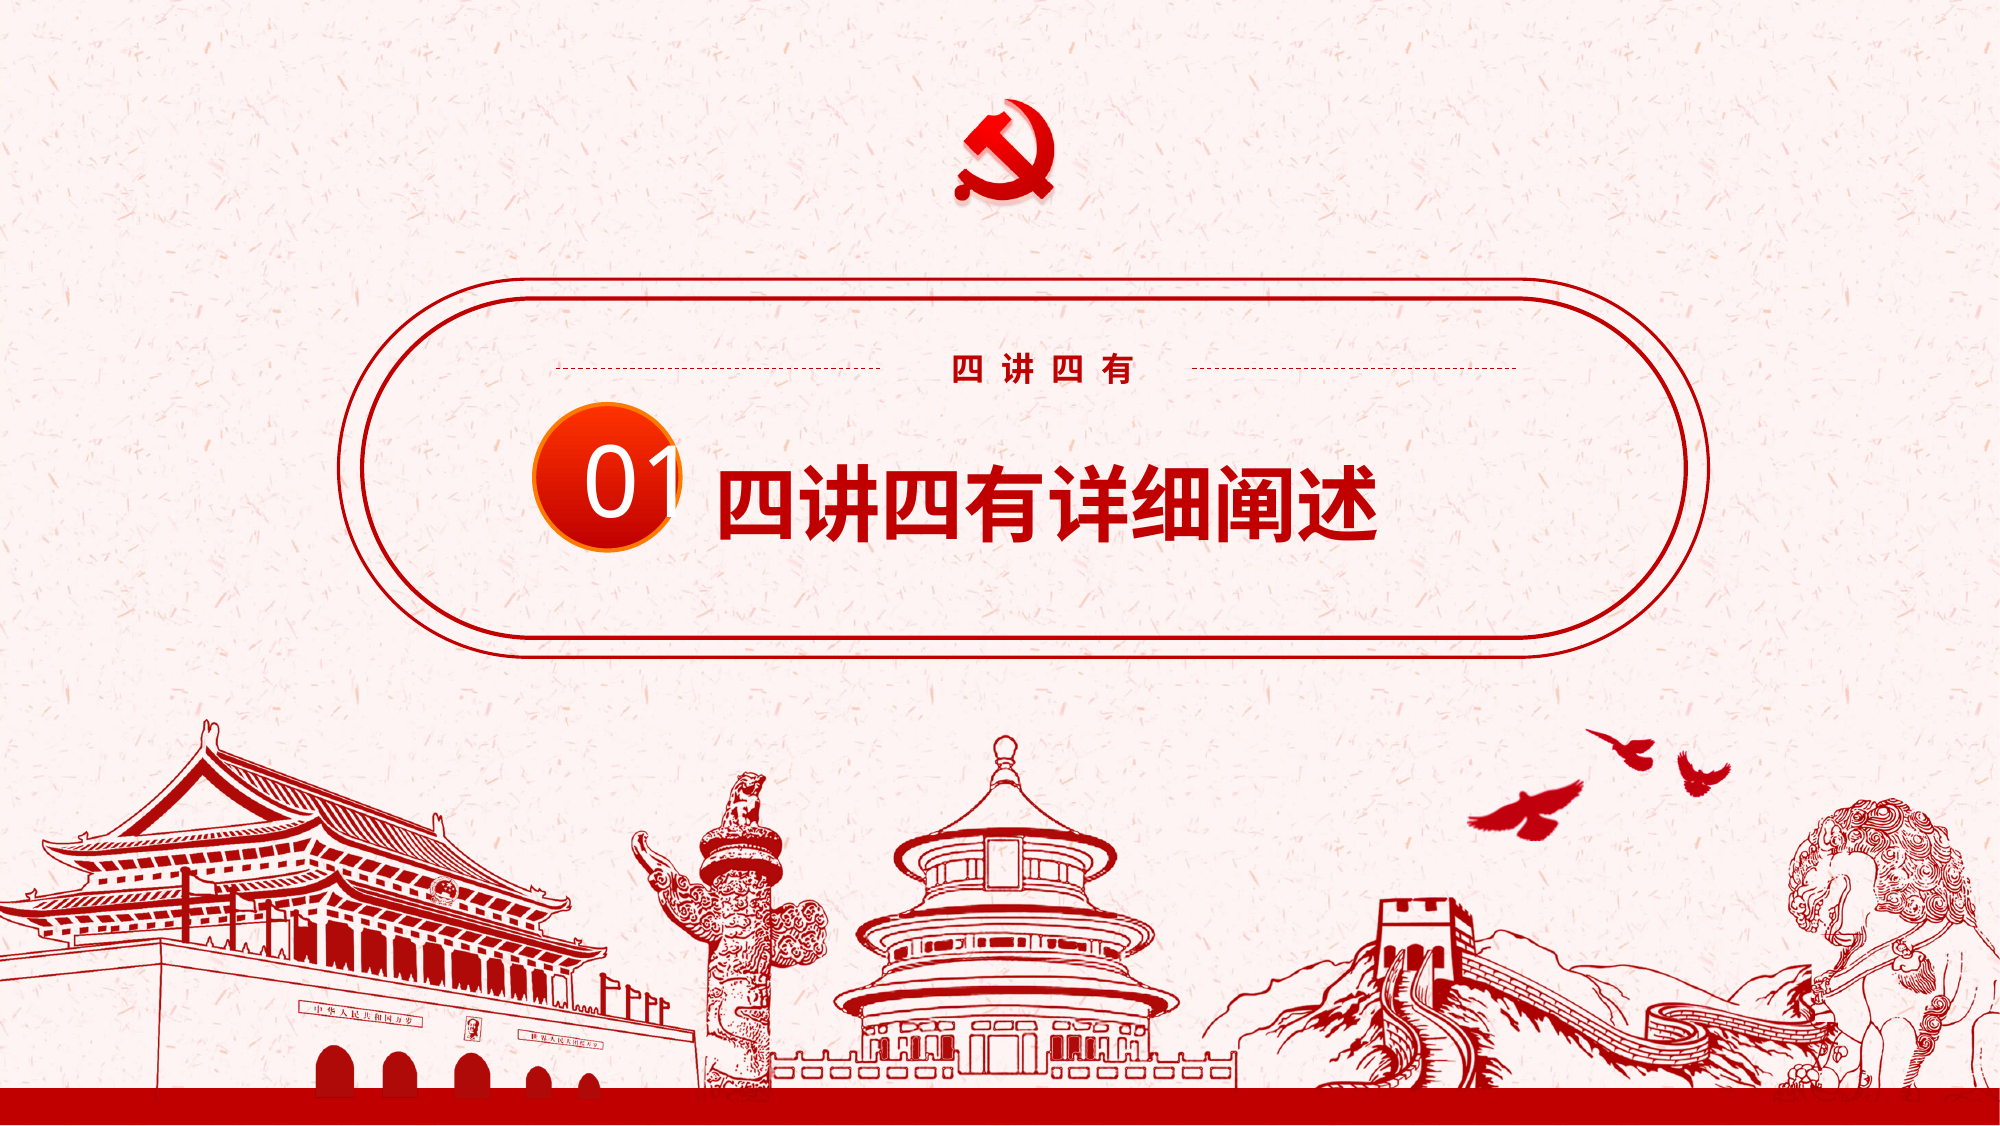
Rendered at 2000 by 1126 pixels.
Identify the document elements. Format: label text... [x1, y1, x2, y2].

text_box 四讲四有 [886, 338, 1200, 399]
picture [1429, 709, 1745, 875]
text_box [515, 392, 729, 563]
text_box 四讲四有详细阐述 [598, 383, 1497, 571]
text_box [336, 277, 1711, 660]
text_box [0, 684, 2000, 1126]
picture [0, 0, 2000, 684]
text_box [359, 296, 1688, 640]
